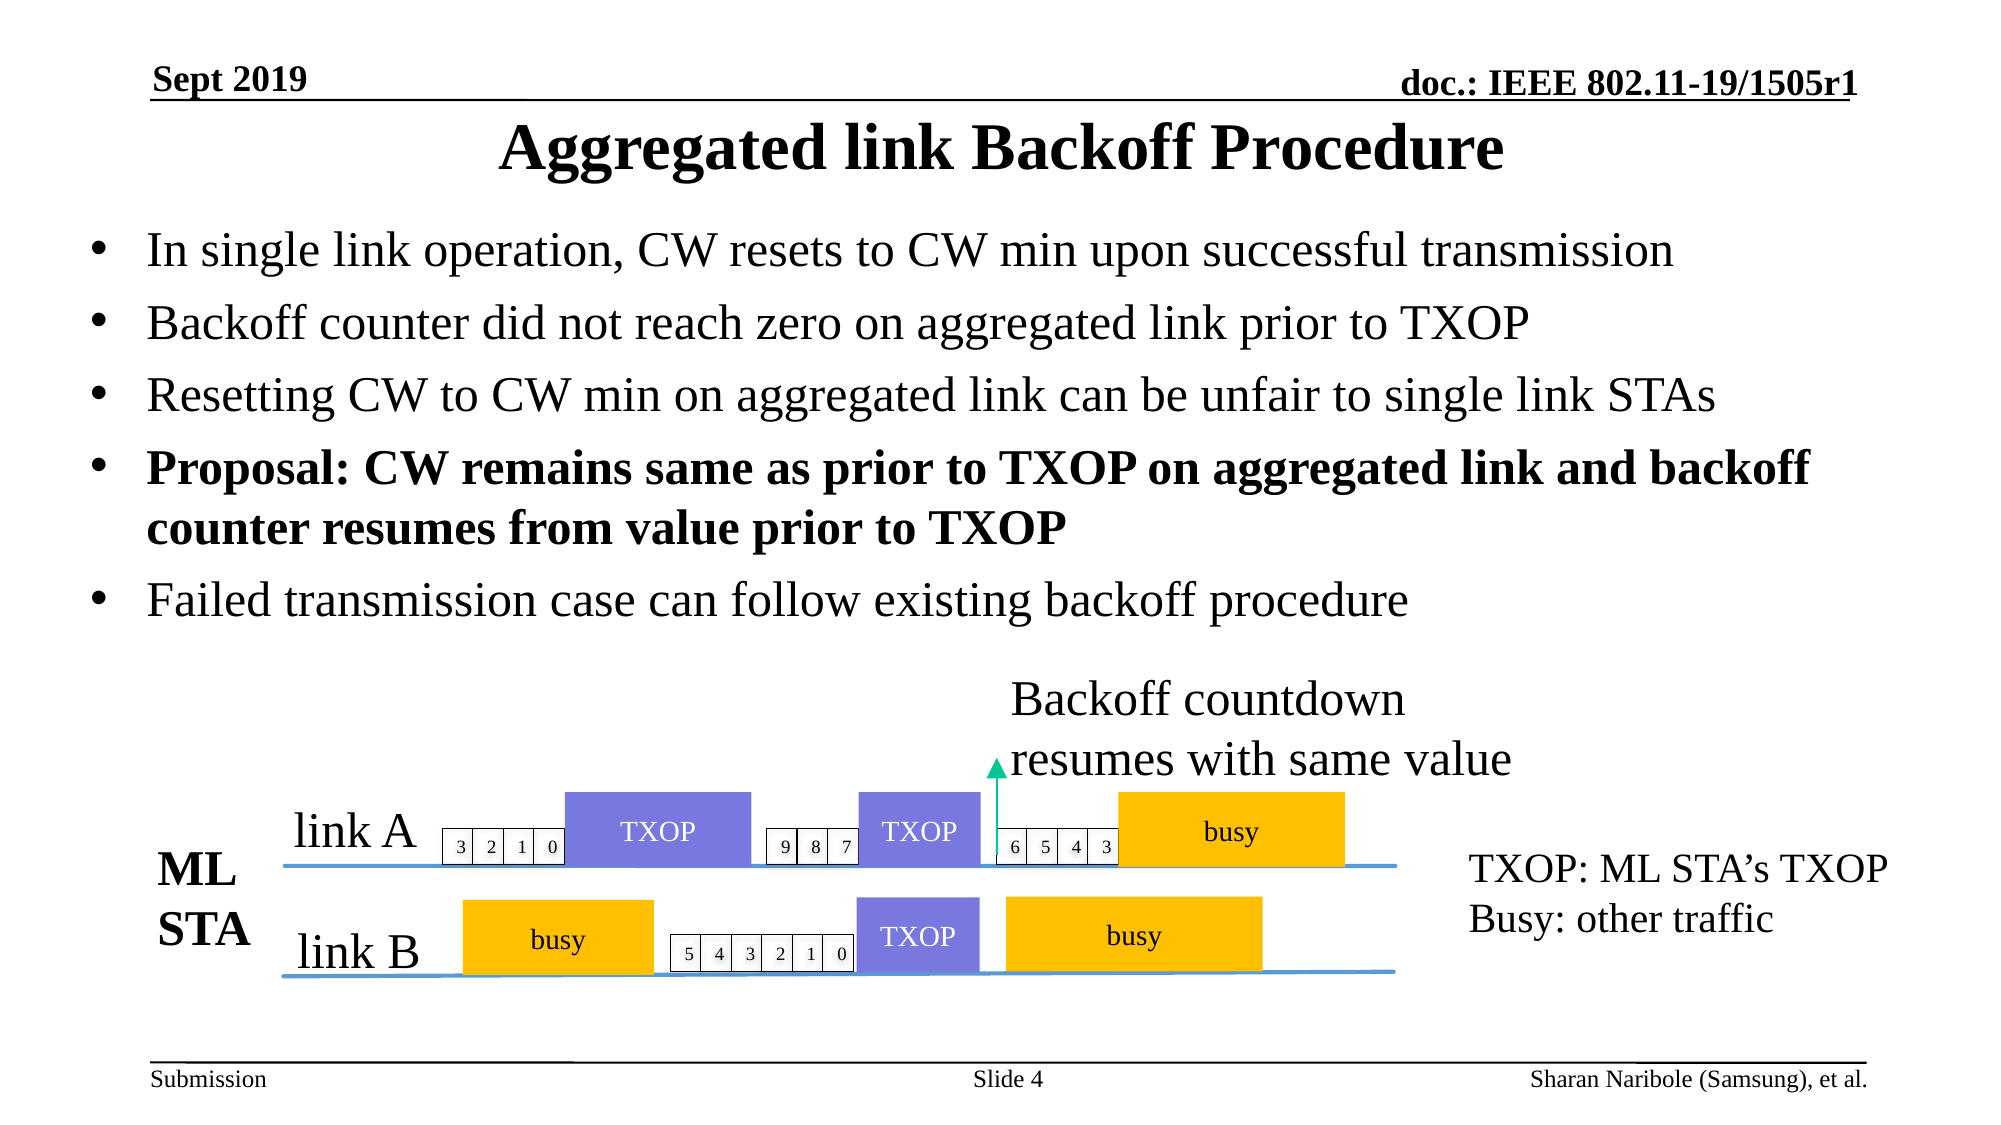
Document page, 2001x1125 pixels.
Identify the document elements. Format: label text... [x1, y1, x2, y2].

text_box TXOP: ML STA’s TXOP Busy: other traffic [1533, 833, 2000, 948]
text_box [283, 657, 1529, 977]
list In single link operation, CW resets to CW min upon successful transmission Backoff counter did not reach zero on aggregated link prior to TXOP Resetting CW to CW min on aggregated link can be unfair to single link STAs Proposal: CW remains same as prior to TXOP on aggregated link and backoff counter resumes from value prior to TXOP Failed transmission case can follow existing backoff procedure [74, 209, 1959, 1084]
footer Sharan Naribole (Samsung), et al. [1171, 1084, 1869, 1093]
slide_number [152, 54, 563, 100]
slide_number Slide 4 [950, 1084, 1067, 1123]
title Aggregated link Backoff Procedure [152, 55, 1853, 209]
text_box ML STA [157, 835, 274, 956]
